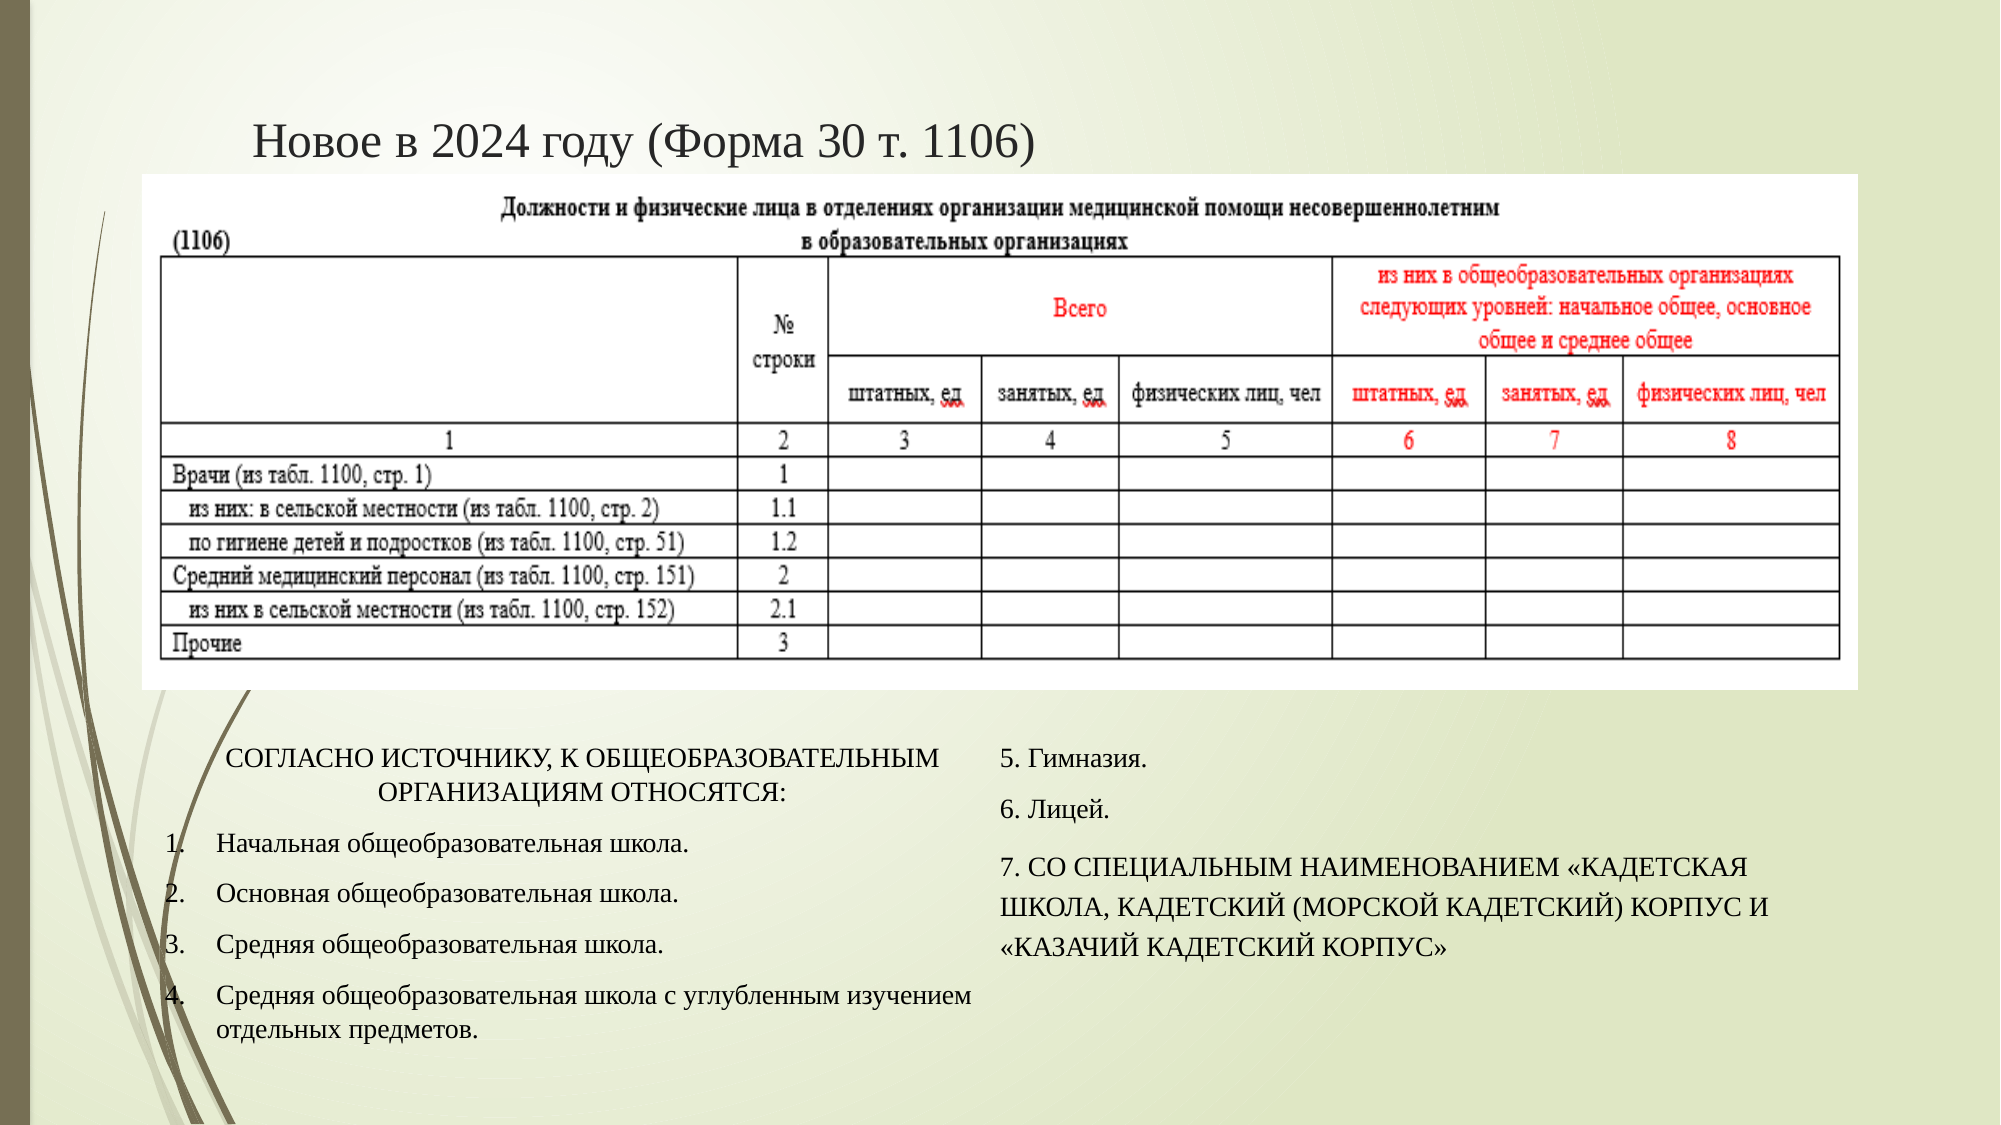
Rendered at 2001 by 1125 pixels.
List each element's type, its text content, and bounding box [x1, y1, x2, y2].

picture [141, 174, 1859, 690]
title Новое в 2024 году (Форма 30 т. 1106) [237, 99, 1764, 172]
list Согласно источнику, к общеобразовательным организациям относятся: Начальная общеобразовательная школа. Основная общеобразовательная школа. Средняя общеобразовательная школа. Средняя общеобразовательная школа с углубленным изучением отдельных предметов. 5. Гимназия. 6. Лицей. 7. Со специальным наименованием «кадетская школа, кадетский (морской кадетский) корпус и «казачий кадетский корпус» [149, 732, 1851, 1052]
